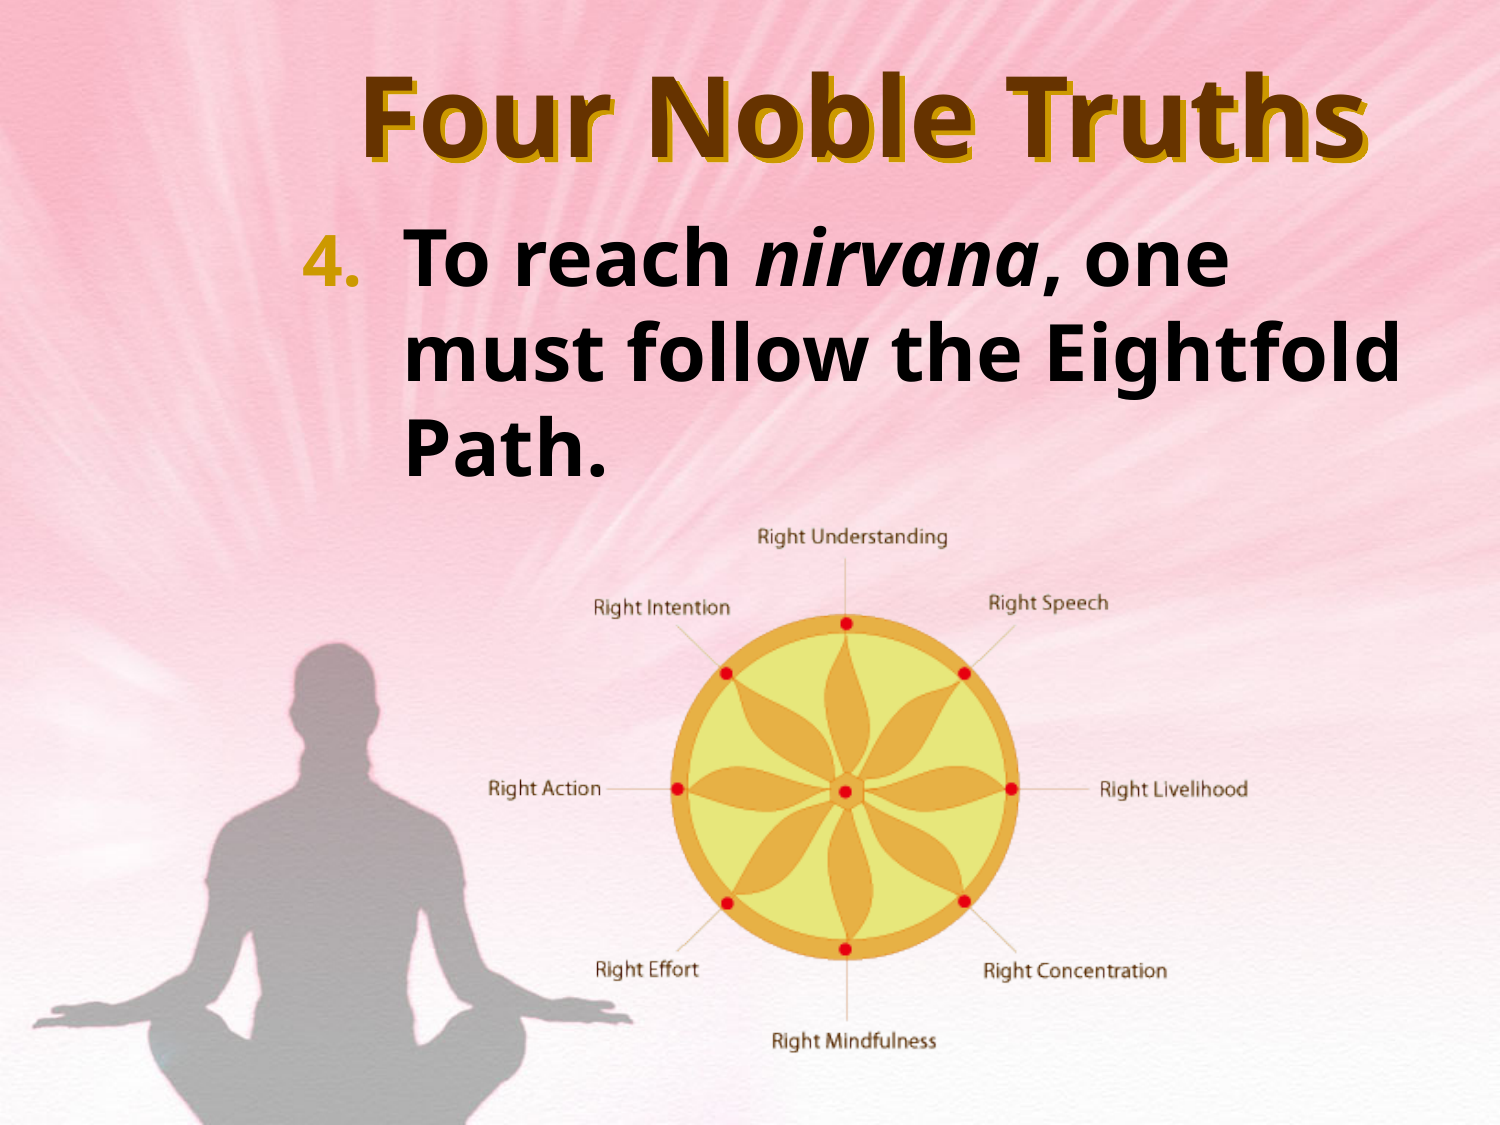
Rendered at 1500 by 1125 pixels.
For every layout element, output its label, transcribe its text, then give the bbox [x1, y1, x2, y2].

text_box Four Noble Truths [275, 37, 1450, 188]
text_box To reach nirvana, one must follow the Eightfold Path. [287, 199, 1463, 500]
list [487, 524, 1251, 1055]
picture [0, 0, 1500, 1125]
